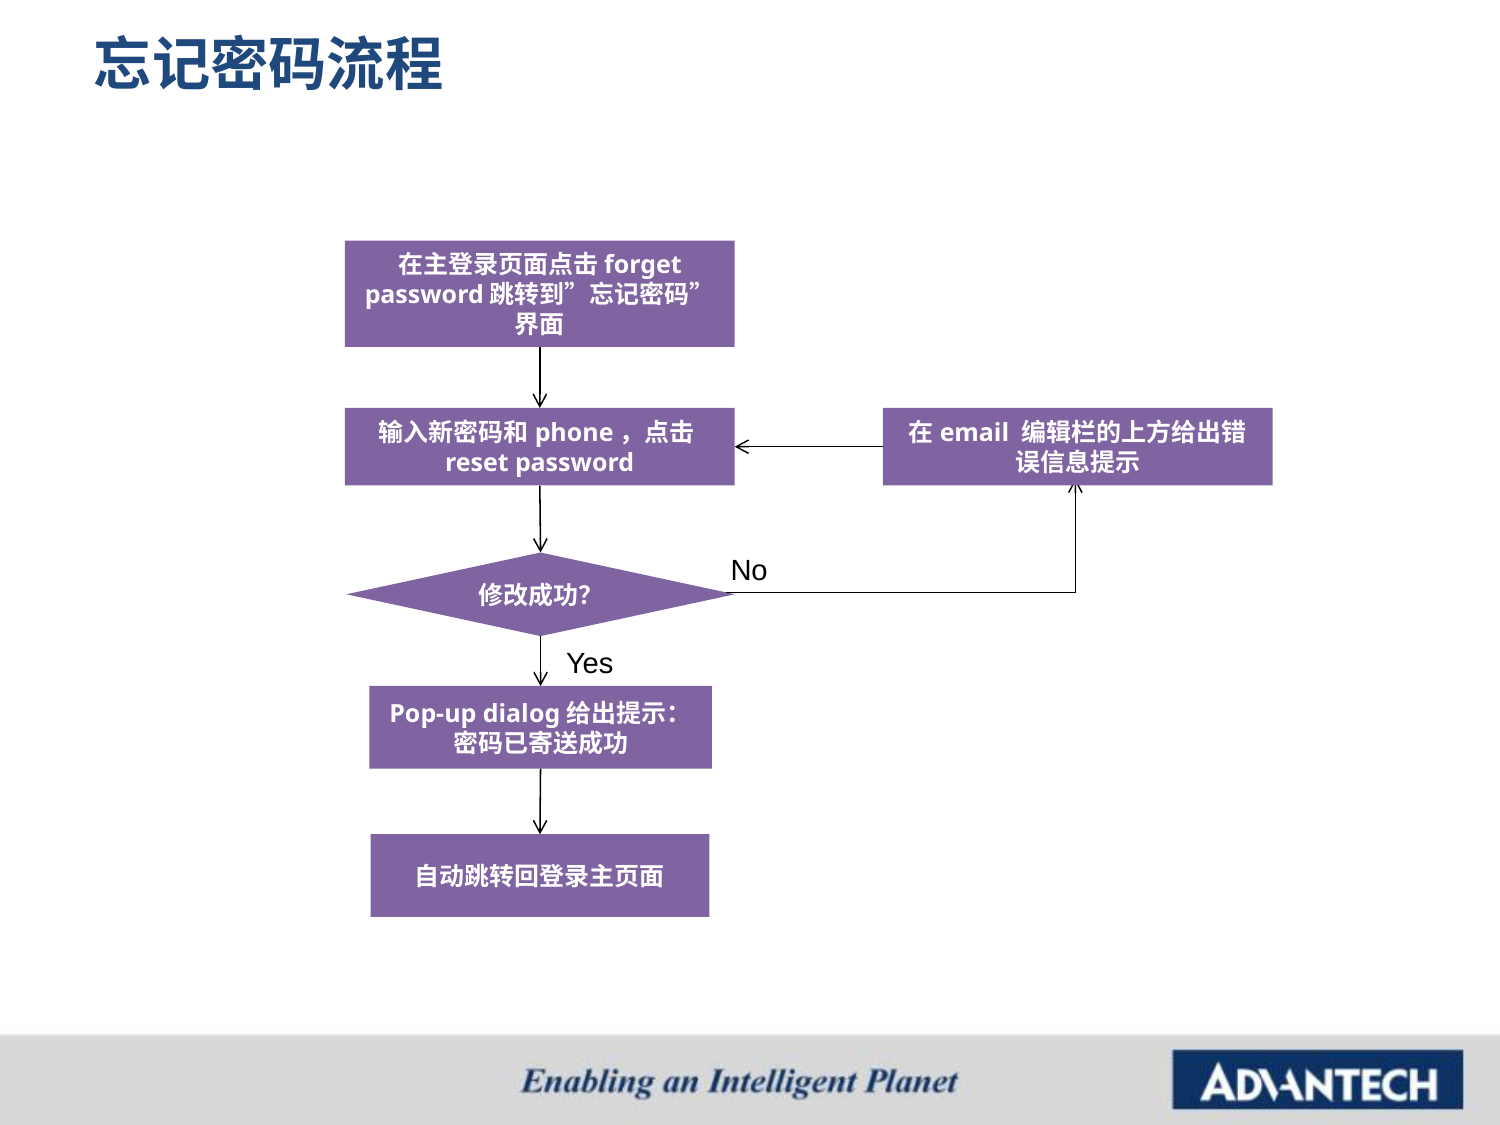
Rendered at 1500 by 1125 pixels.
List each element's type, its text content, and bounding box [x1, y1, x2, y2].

text_box 输入新密码和phone，点击reset password [344, 407, 735, 486]
text_box 忘记密码流程 [79, 30, 1437, 145]
text_box 在主登录页面点击forget password跳转到”忘记密码”界面 [344, 240, 735, 347]
text_box 修改成功？ [346, 553, 722, 636]
text_box Pop-up dialog给出提示：密码已寄送成功 [369, 685, 712, 769]
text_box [725, 478, 1076, 593]
text_box 自动跳转回登录主页面 [370, 834, 710, 917]
picture [0, 0, 1500, 1125]
text_box Yes [551, 636, 670, 687]
text_box 在email 编辑栏的上方给出错误信息提示 [882, 407, 1273, 486]
text_box No [715, 543, 720, 594]
